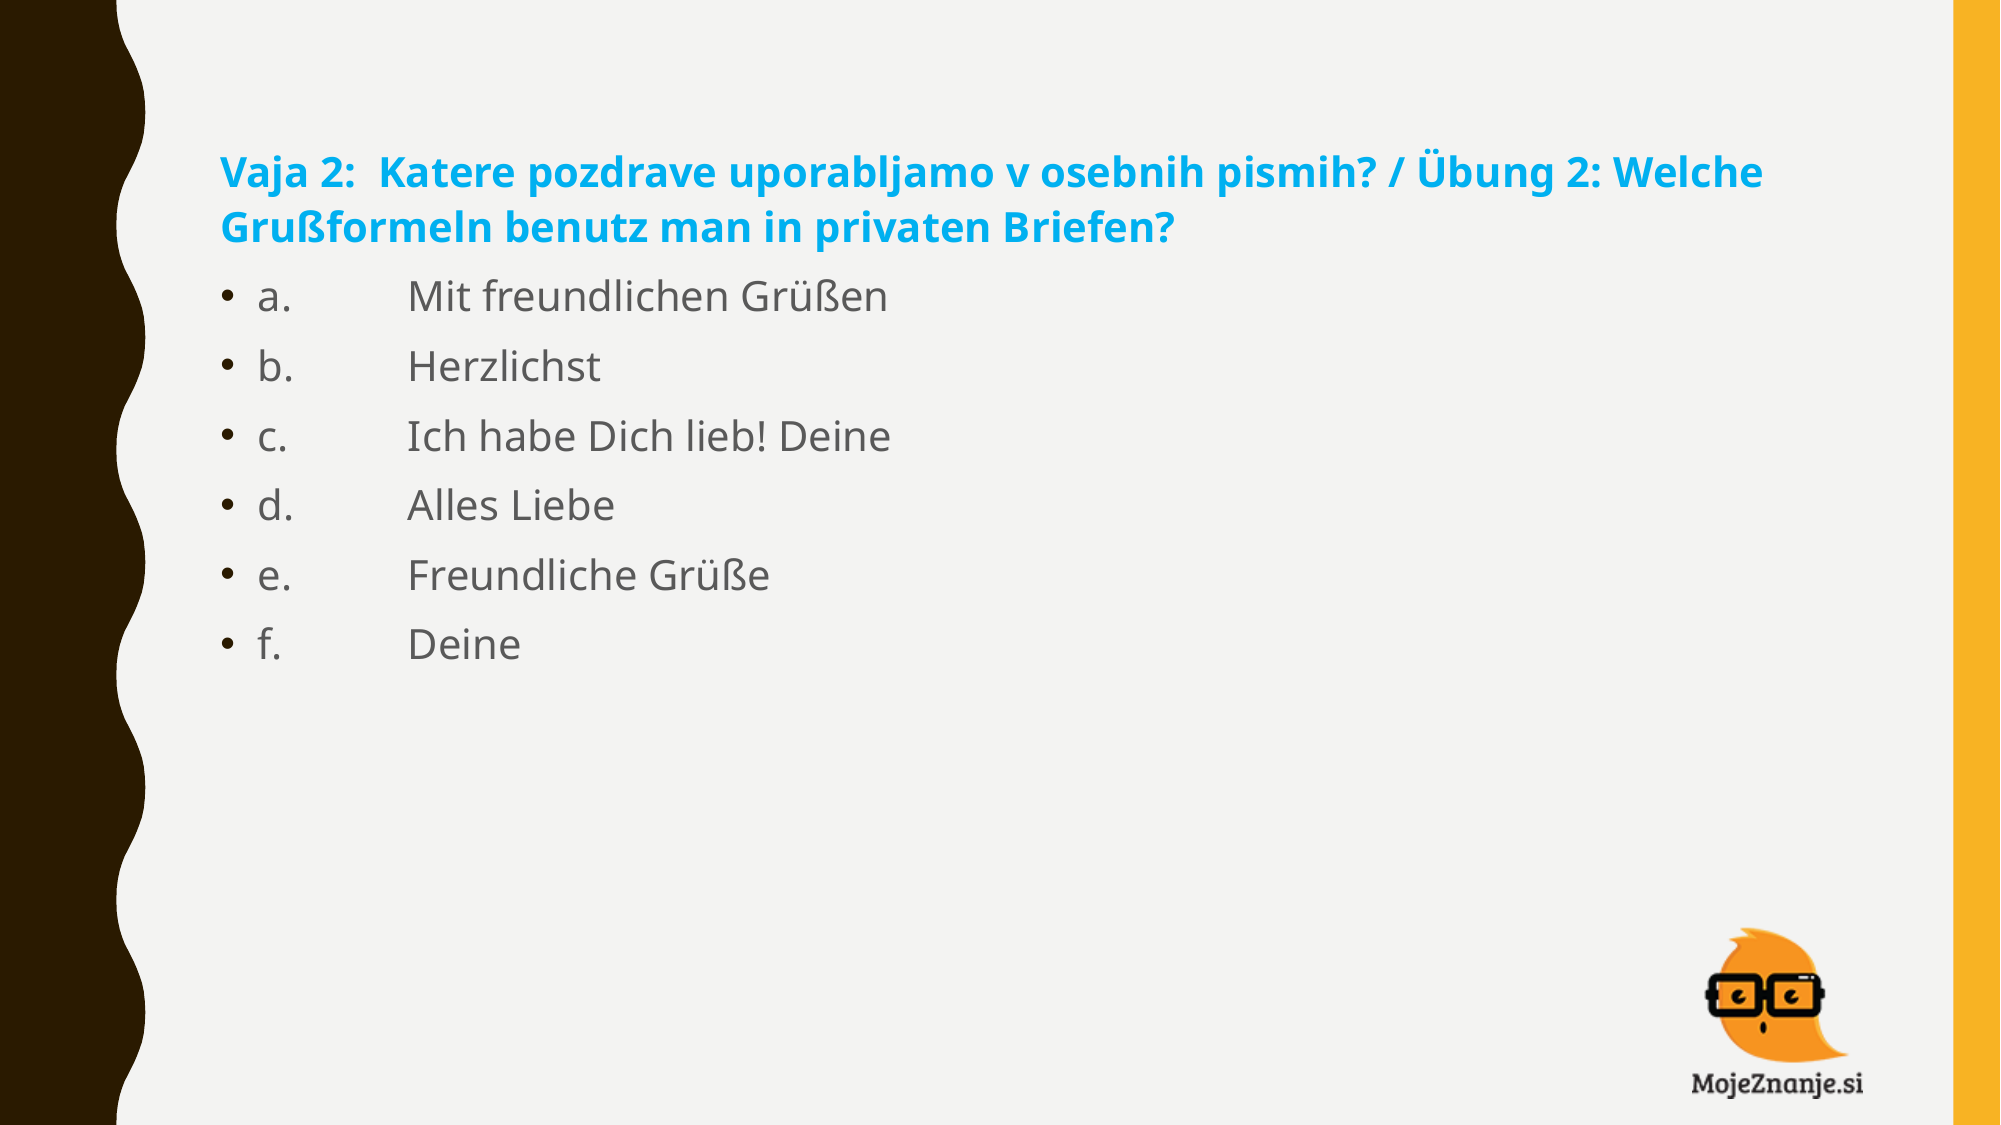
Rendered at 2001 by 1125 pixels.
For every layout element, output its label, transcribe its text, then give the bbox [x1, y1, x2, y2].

list Vaja 2: Katere pozdrave uporabljamo v osebnih pismih? / Übung 2: Welche Grußformeln benutz man in privaten Briefen? a. Mit freundlichen Grüßen b. Herzlichst c. Ich habe Dich lieb! Deine d. Alles Liebe e. Freundliche Grüße f. Deine [205, 68, 1875, 965]
picture [1692, 965, 1863, 1099]
